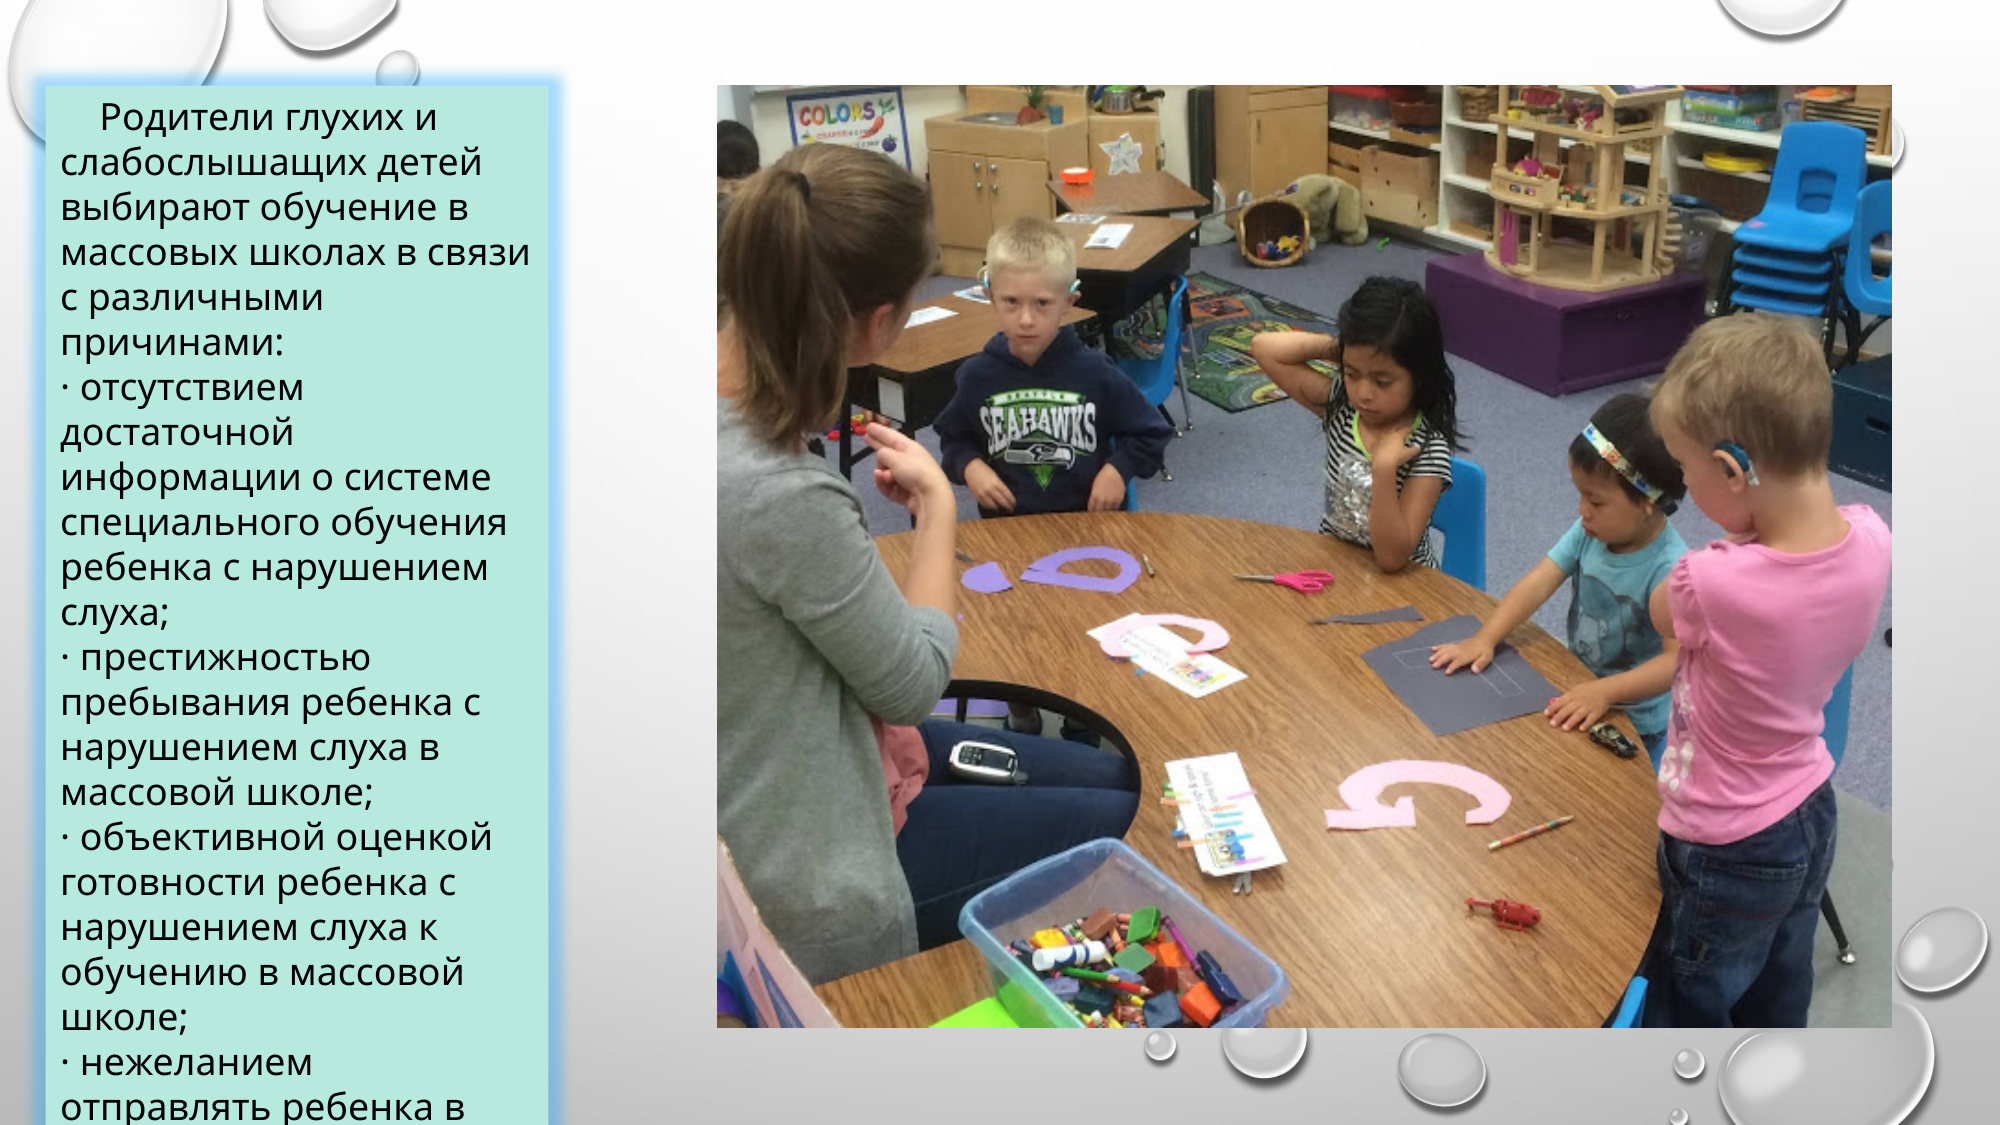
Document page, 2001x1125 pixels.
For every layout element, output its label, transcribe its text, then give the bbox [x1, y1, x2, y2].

picture [0, 0, 2000, 1125]
text_box Родители глухих и слабослышащих детей выбирают обучение в массовых школах в связи с различными причинами: · отсутствием достаточной информации о системе специального обучения ребенка с нарушением слуха; · престижностью пребывания ребенка с нарушением слуха в массовой школе; · объективной оценкой готовности ребенка с нарушением слуха к обучению в массовой школе; · нежеланием отправлять ребенка в интернатное учреждение. [45, 85, 549, 1125]
